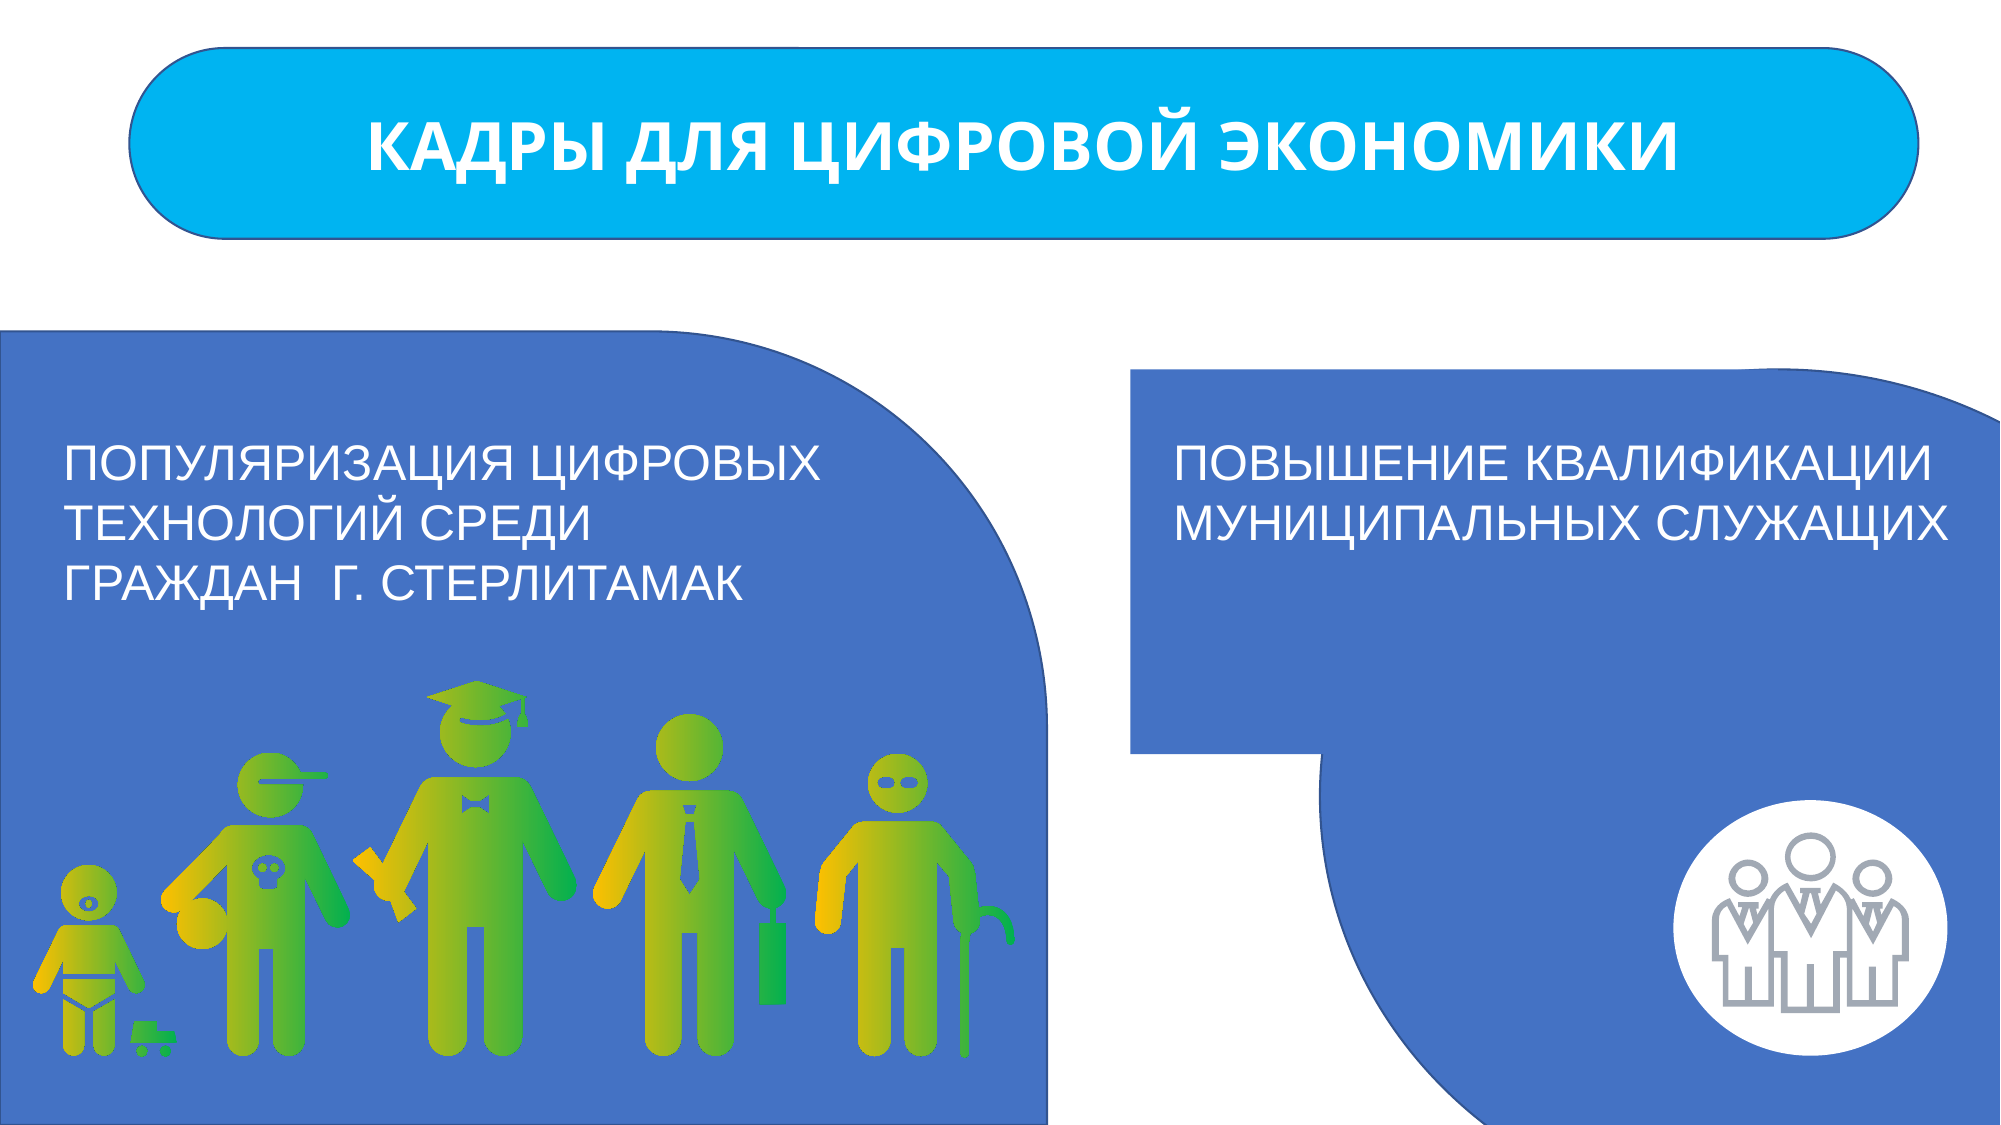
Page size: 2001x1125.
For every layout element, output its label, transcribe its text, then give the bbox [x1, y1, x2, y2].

text_box ПОВЫШЕНИЕ КВАЛИФИКАЦИИ МУНИЦИПАЛЬНЫХ СЛУЖАЩИХ [1158, 422, 2000, 558]
text_box [1318, 558, 2000, 1125]
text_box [31, 680, 1016, 1058]
text_box [0, 330, 1049, 1125]
text_box КАДРЫ ДЛЯ ЦИФРОВОЙ ЭКОНОМИКИ [128, 46, 1920, 240]
text_box ПОПУЛЯРИЗАЦИЯ ЦИФРОВЫХ ТЕХНОЛОГИЙ СРЕДИ ГРАЖДАН Г. СТЕРЛИТАМАК [49, 422, 852, 618]
text_box [1129, 368, 1779, 755]
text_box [1673, 800, 1948, 1056]
text_box [1779, 368, 2000, 422]
